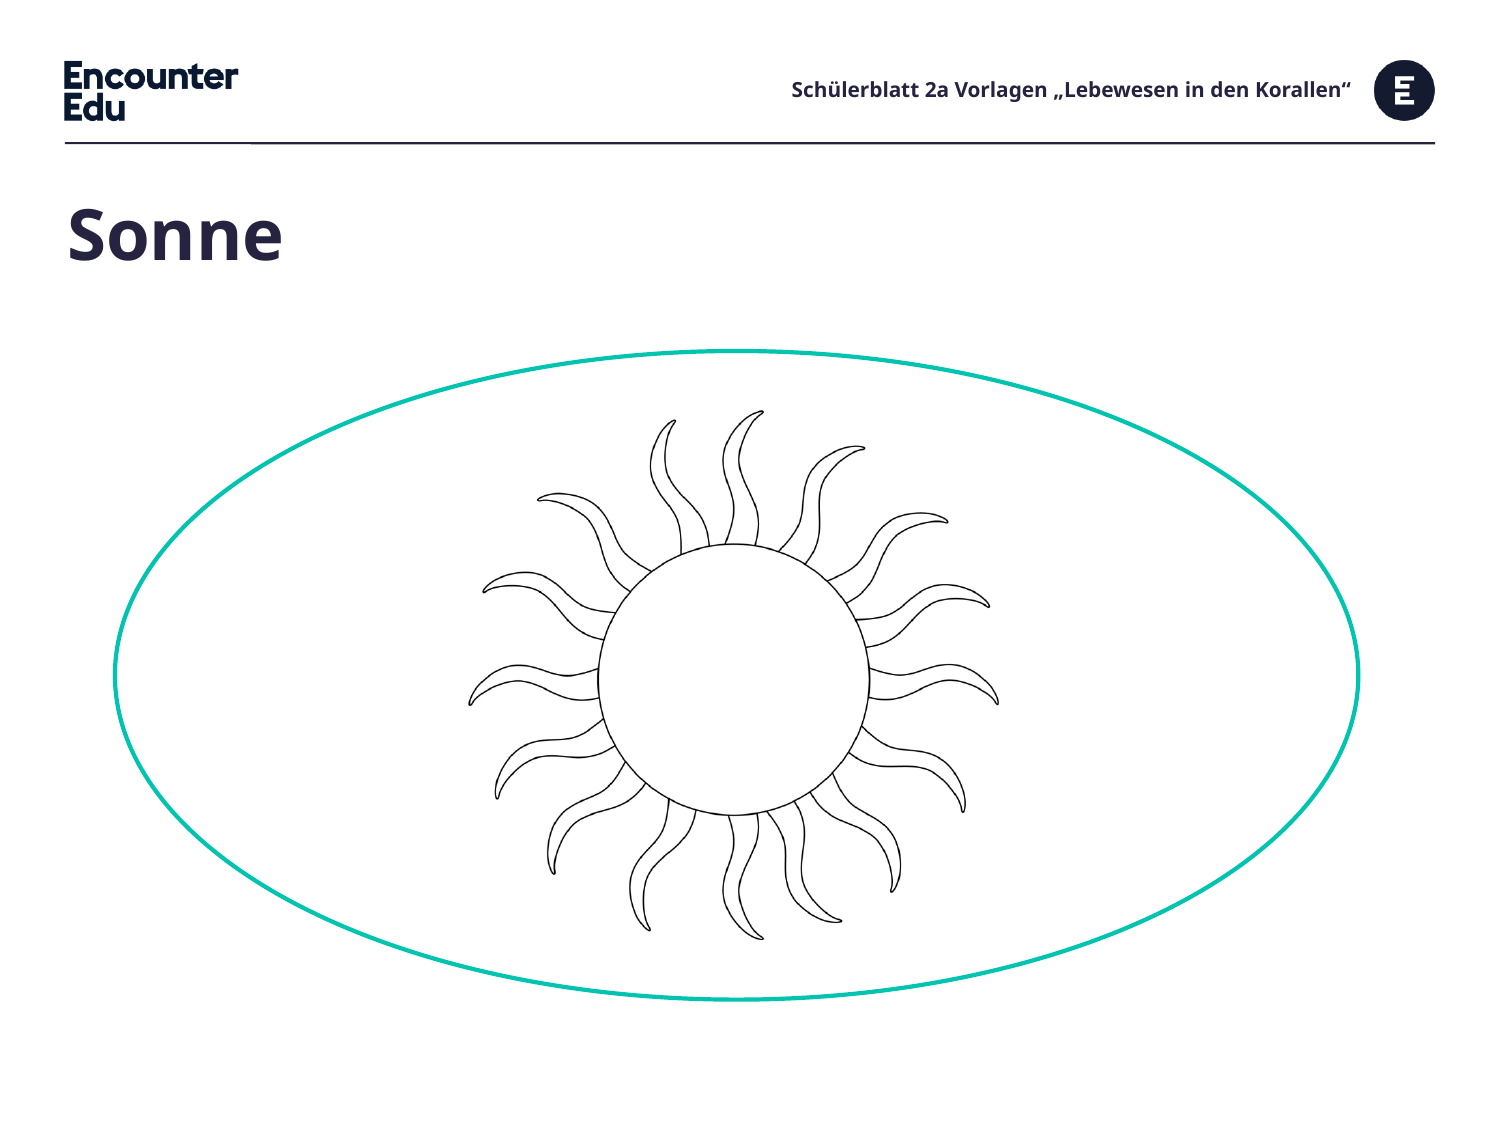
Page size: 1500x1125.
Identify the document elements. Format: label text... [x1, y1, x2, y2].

text_box [114, 366, 1359, 1000]
picture [1372, 58, 1436, 122]
picture [60, 59, 243, 122]
title Schülerblatt 2a Vorlagen „Lebewesen in den Korallen“ [749, 67, 1359, 114]
list Sonne [59, 191, 929, 394]
picture [467, 410, 999, 940]
